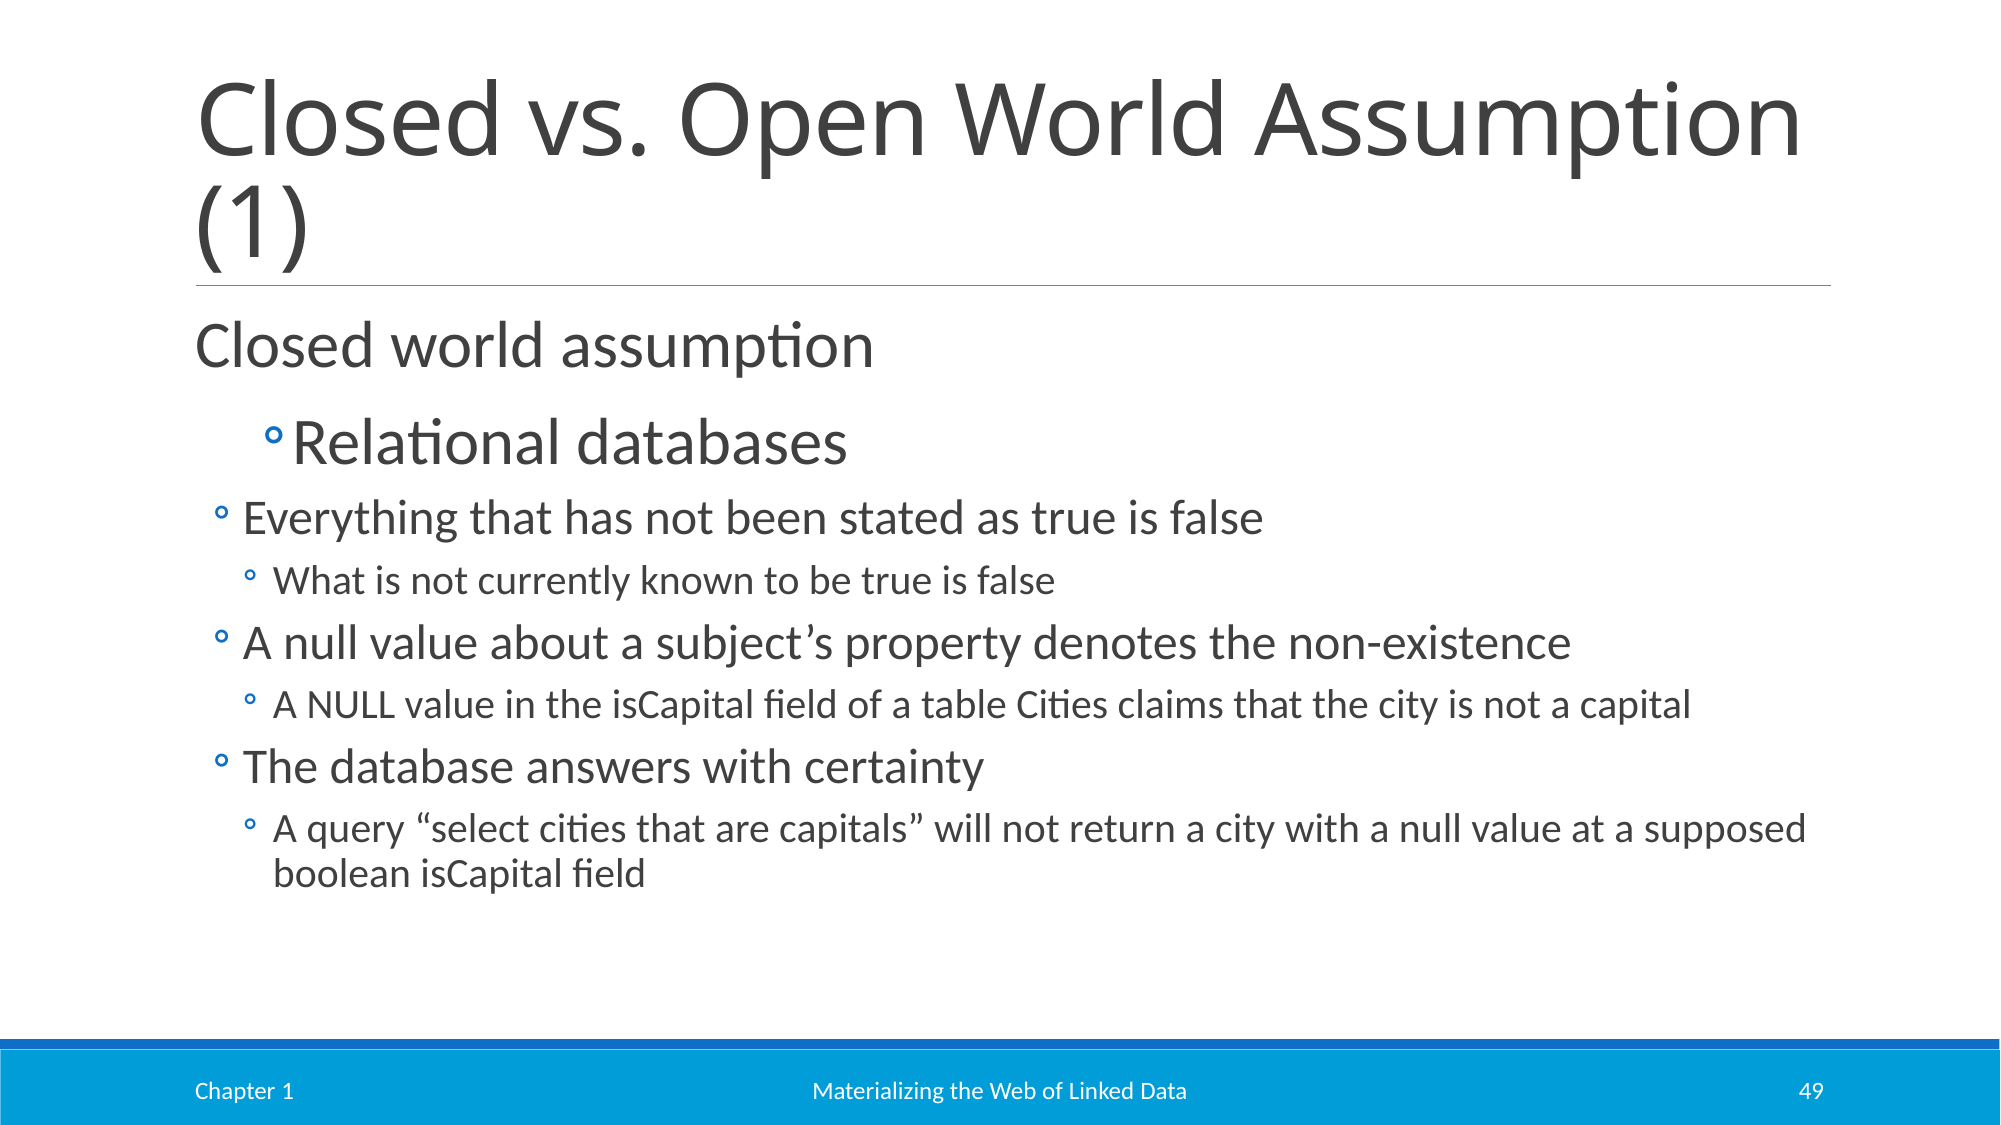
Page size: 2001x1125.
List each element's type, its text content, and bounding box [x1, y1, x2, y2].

slide_number Chapter 1 [180, 1059, 586, 1120]
list Closed world assumption Relational databases Everything that has not been stated as true is false What is not currently known to be true is false A null value about a subject’s property denotes the non-existence A NULL value in the isCapital field of a table Cities claims that the city is not a capital The database answers with certainty A query “select cities that are capitals” will not return a city with a null value at a supposed boolean isCapital field [180, 302, 1830, 963]
footer Materializing the Web of Linked Data [604, 1059, 1396, 1120]
slide_number 49 [1624, 1059, 1840, 1120]
title Closed vs. Open World Assumption (1) [180, 47, 1830, 285]
